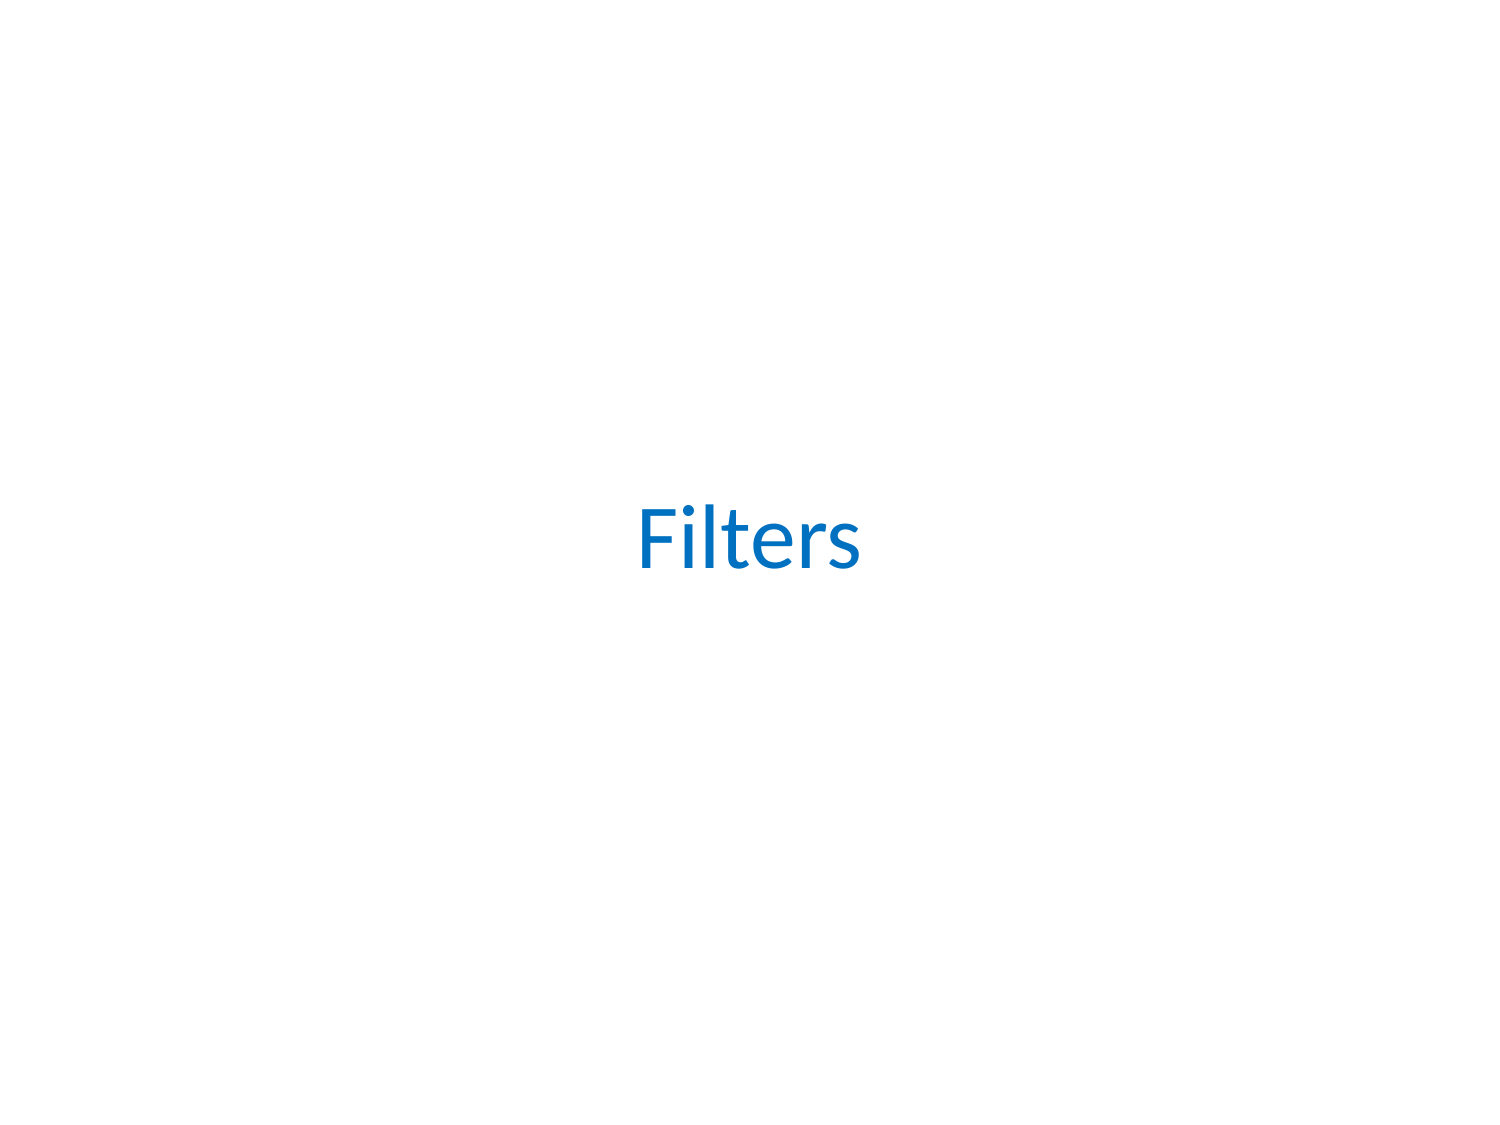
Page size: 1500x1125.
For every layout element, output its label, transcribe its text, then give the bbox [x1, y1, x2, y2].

title Filters [112, 275, 1388, 788]
